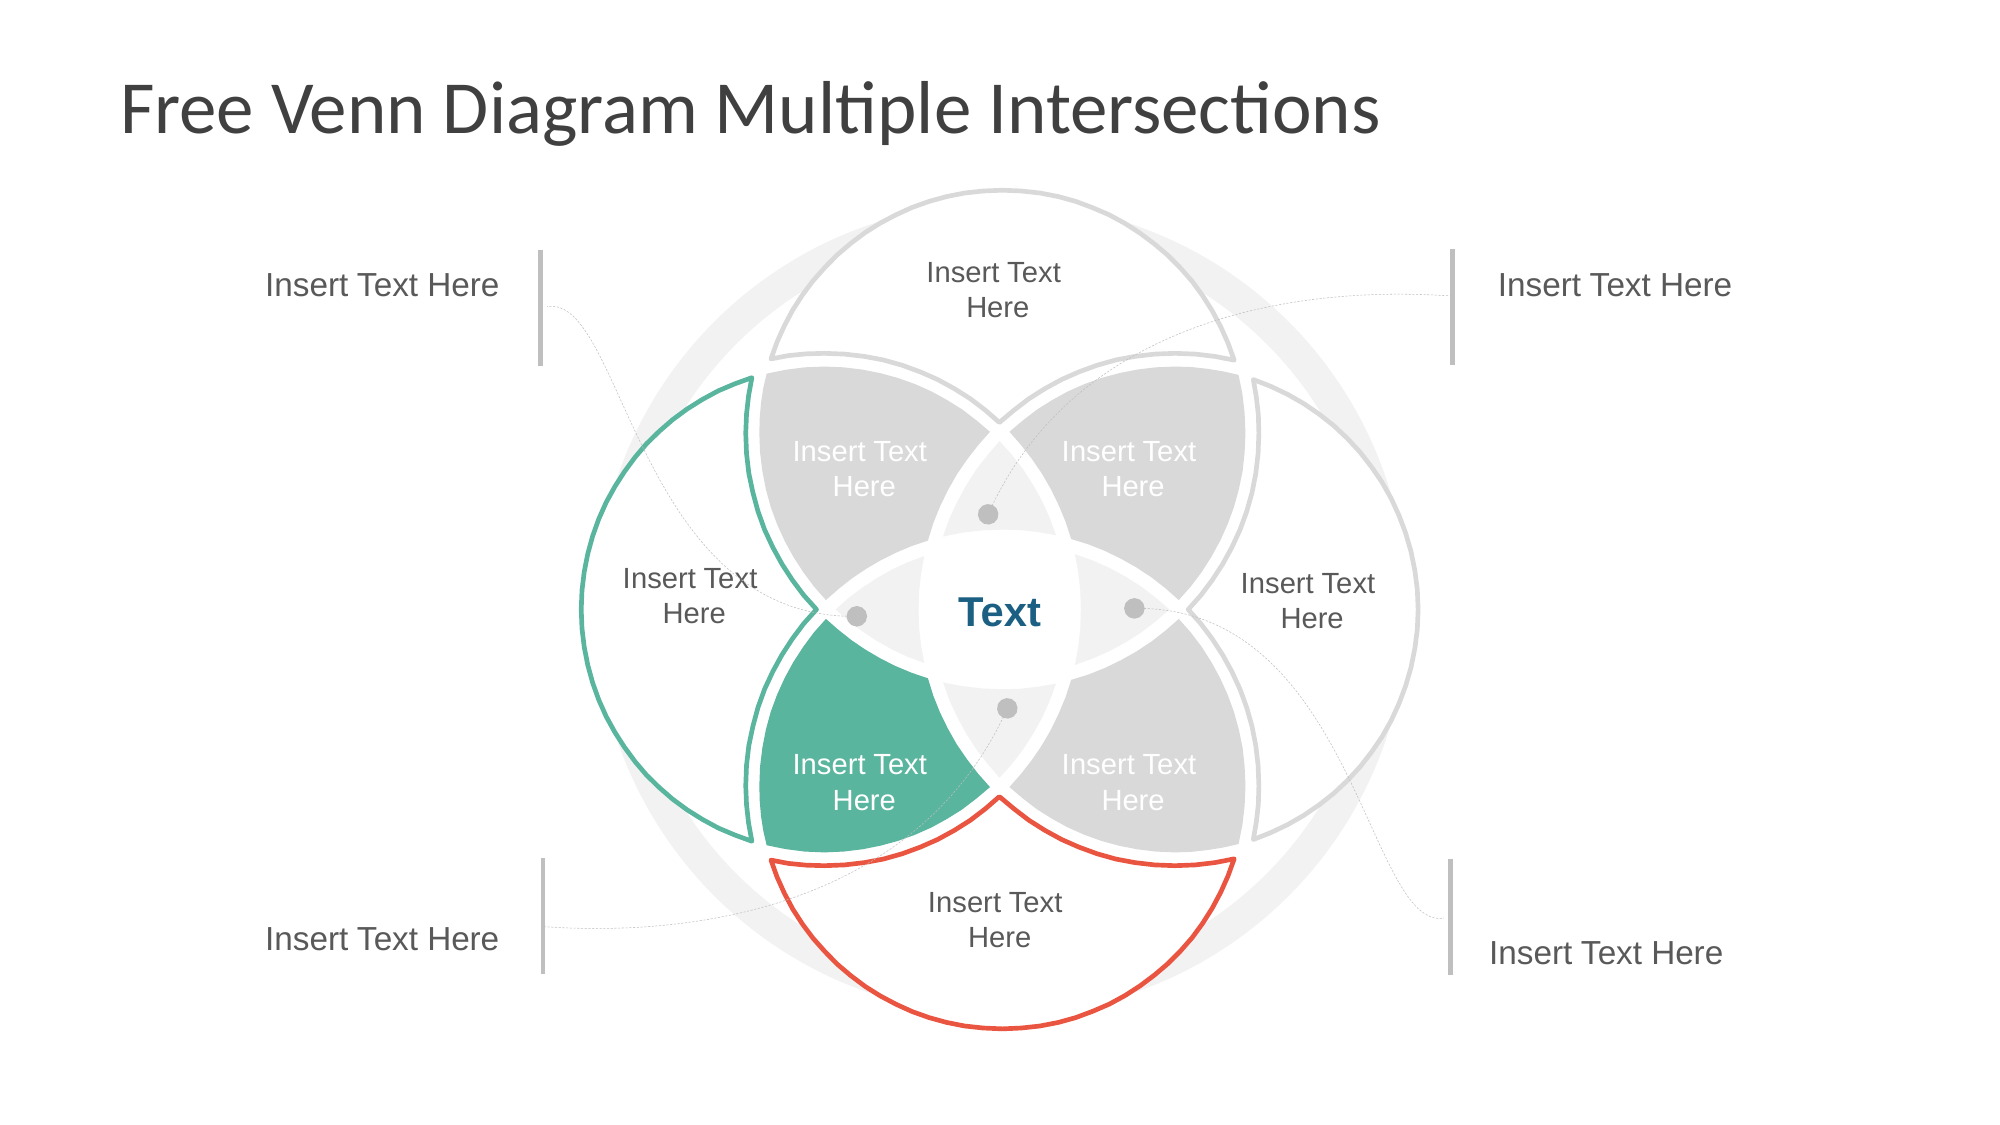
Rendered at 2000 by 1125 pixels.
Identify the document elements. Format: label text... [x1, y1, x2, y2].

text_box Insert Text Here [114, 255, 515, 311]
text_box Insert Text Here [99, 909, 515, 965]
text_box Insert Text Here [1483, 255, 1880, 311]
text_box Insert Text Here [1474, 923, 1880, 979]
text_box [540, 248, 1453, 976]
text_box [861, 984, 1143, 1029]
text_box [846, 190, 1159, 247]
title Free Venn Diagram Multiple Intersections [99, 45, 1900, 162]
